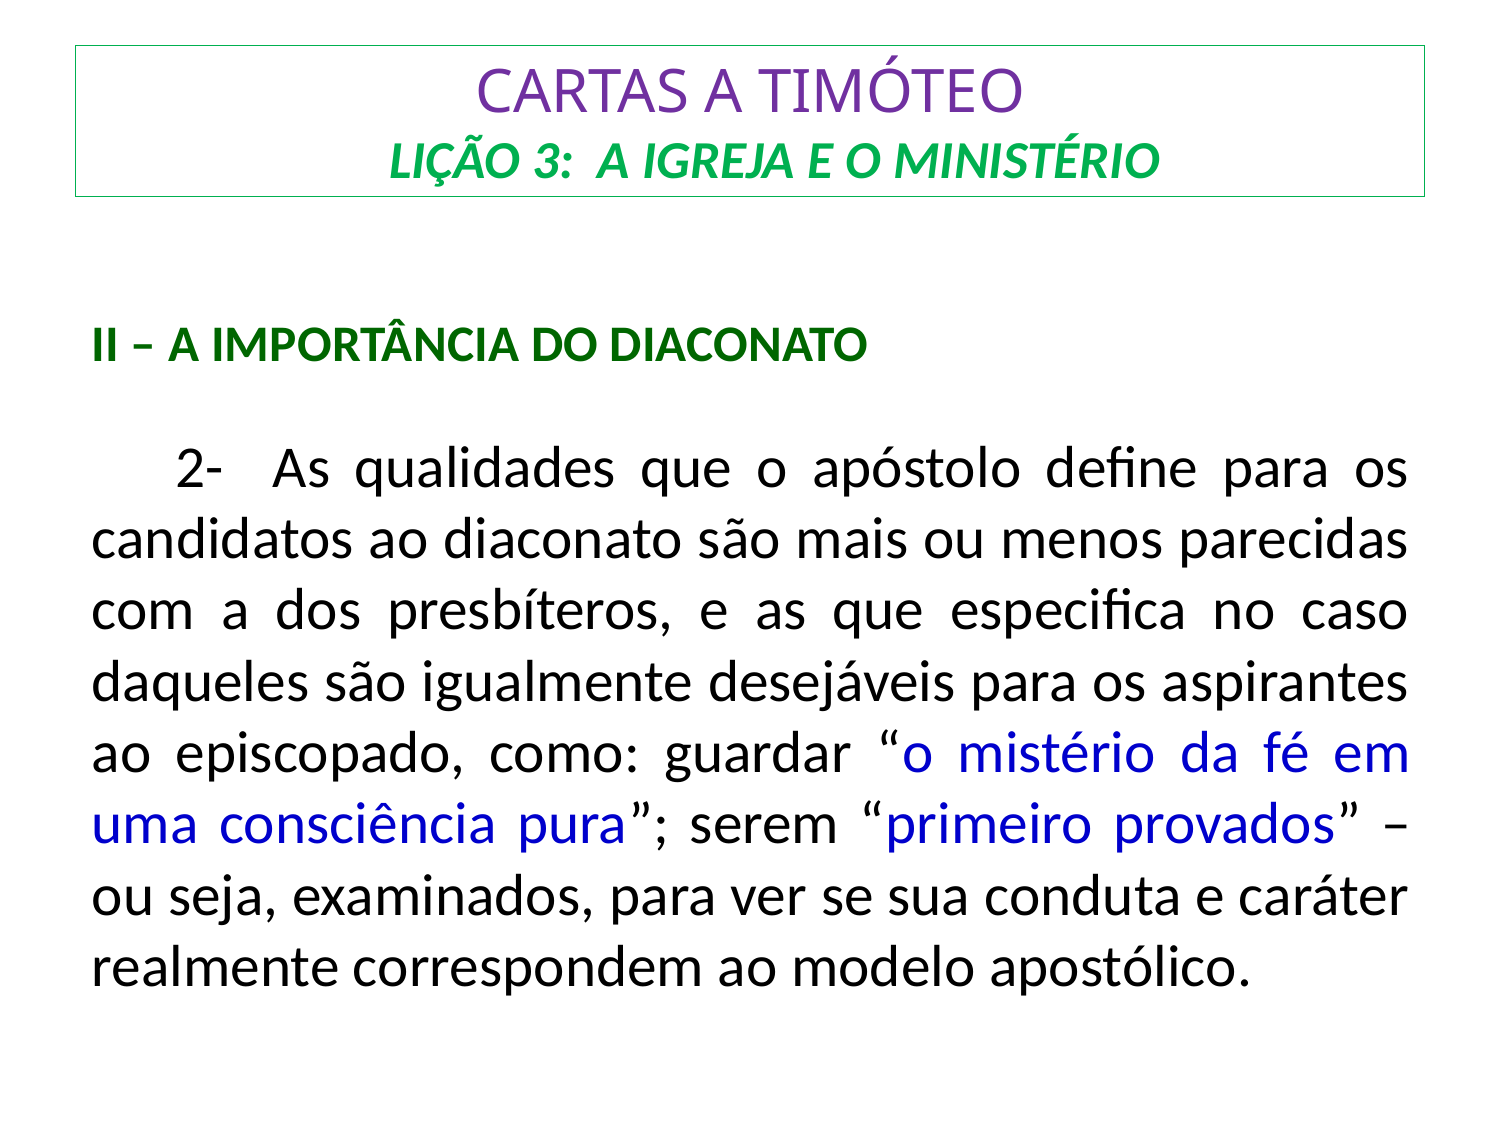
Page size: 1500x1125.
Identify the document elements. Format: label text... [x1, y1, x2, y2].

list II – A IMPORTÂNCIA DO DIACONATO 2- As qualidades que o apóstolo define para os candidatos ao diaconato são mais ou menos parecidas com a dos presbíteros, e as que especifica no caso daqueles são igualmente desejáveis para os aspirantes ao episcopado, como: guardar “o mistério da fé em uma consciência pura”; serem “primeiro provados” – ou seja, examinados, para ver se sua conduta e caráter realmente correspondem ao modelo apostólico. [76, 302, 1427, 1029]
title CARTAS A TIMÓTEO LIÇÃO 3: A IGREJA E O MINISTÉRIO [75, 45, 1425, 197]
